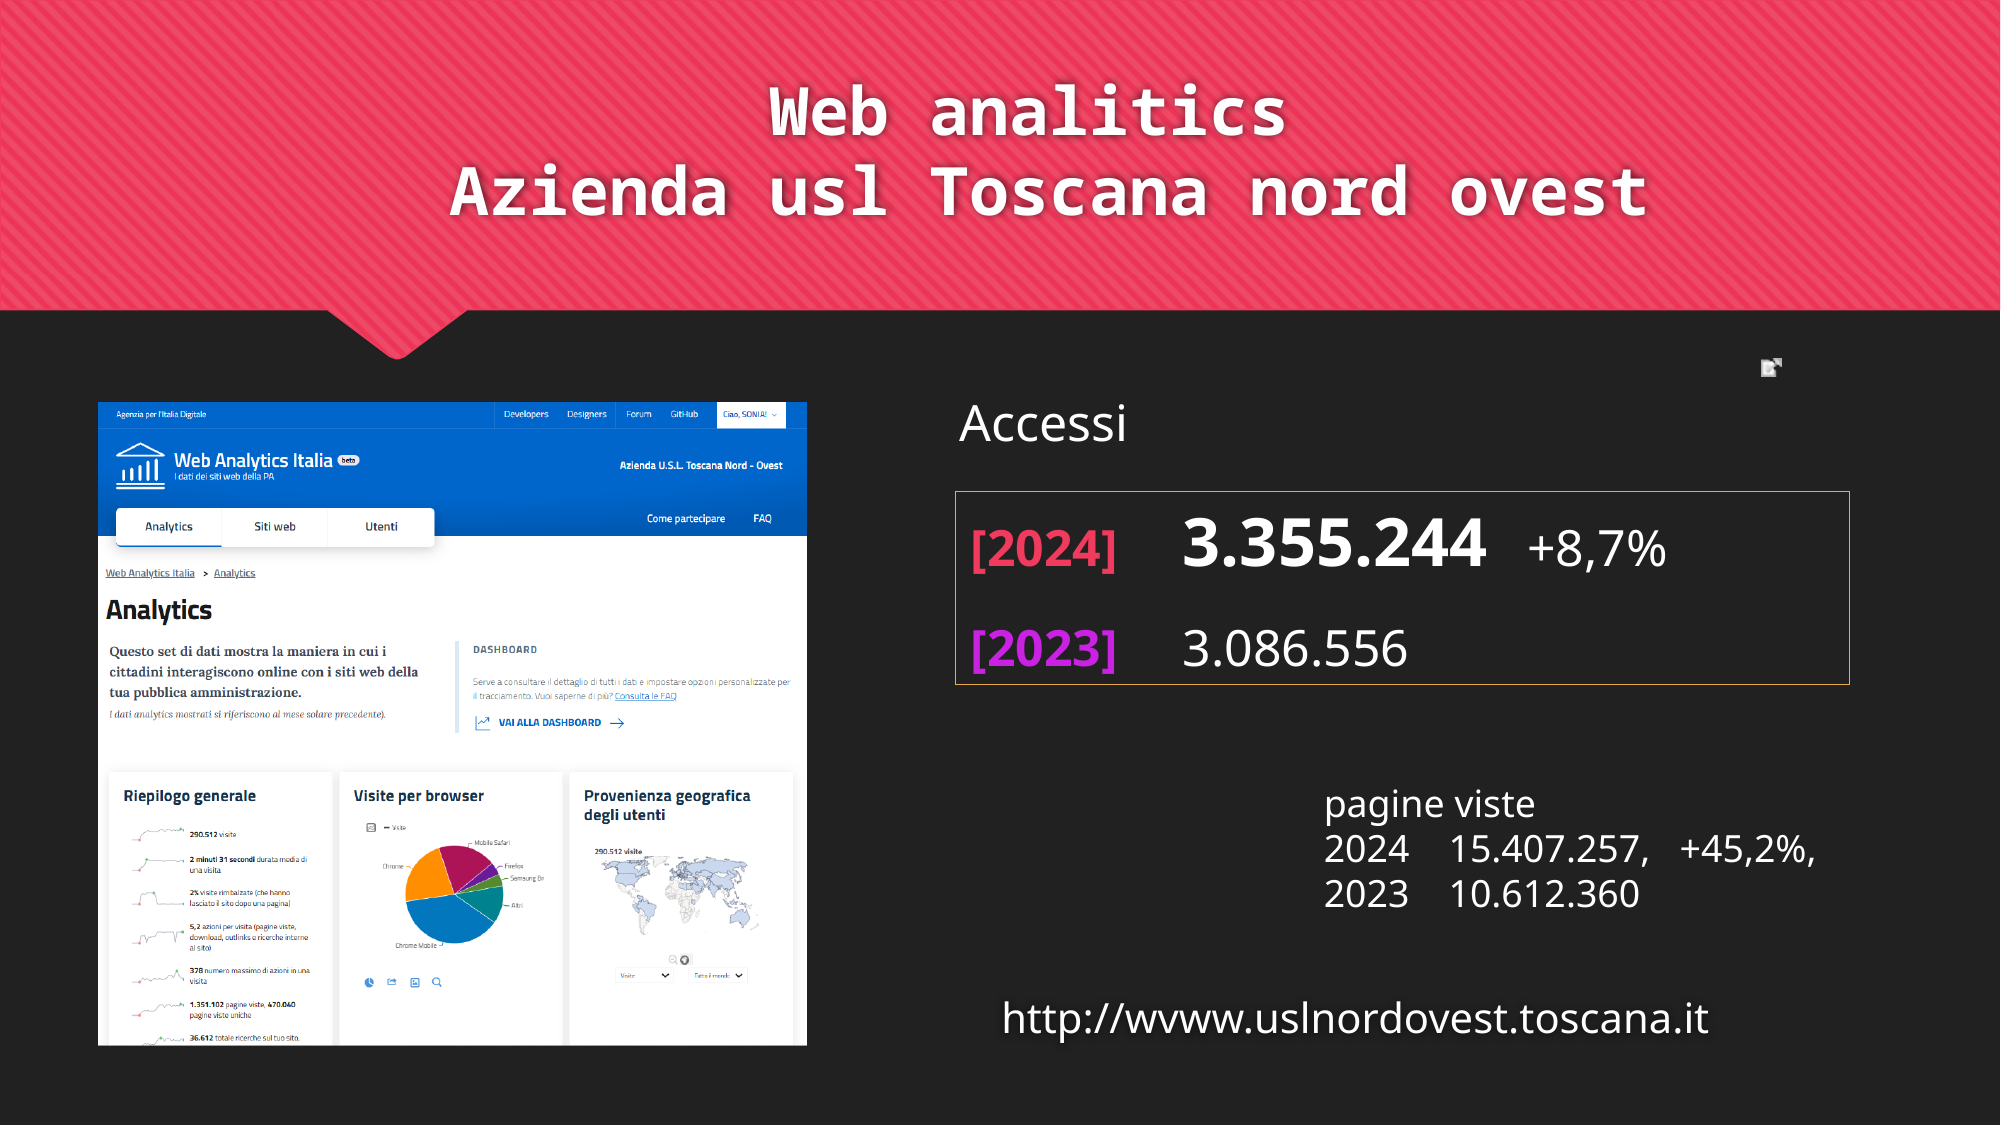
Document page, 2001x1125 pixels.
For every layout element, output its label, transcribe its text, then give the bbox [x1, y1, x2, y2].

text_box [2024] 3.355.244 +8,7% [2023] 3.086.556 [955, 491, 1850, 685]
title http://wvww.uslnordovest.toscana.it [488, 890, 2000, 1050]
text_box pagine viste 2024 15.407.257, +45,2%, 2023 10.612.360 [1308, 772, 1902, 923]
picture [1761, 358, 1783, 377]
text_box Web analitics Azienda usl Toscana nord ovest [69, 77, 2000, 237]
text_box Accessi [944, 384, 1194, 460]
picture [98, 402, 808, 1049]
